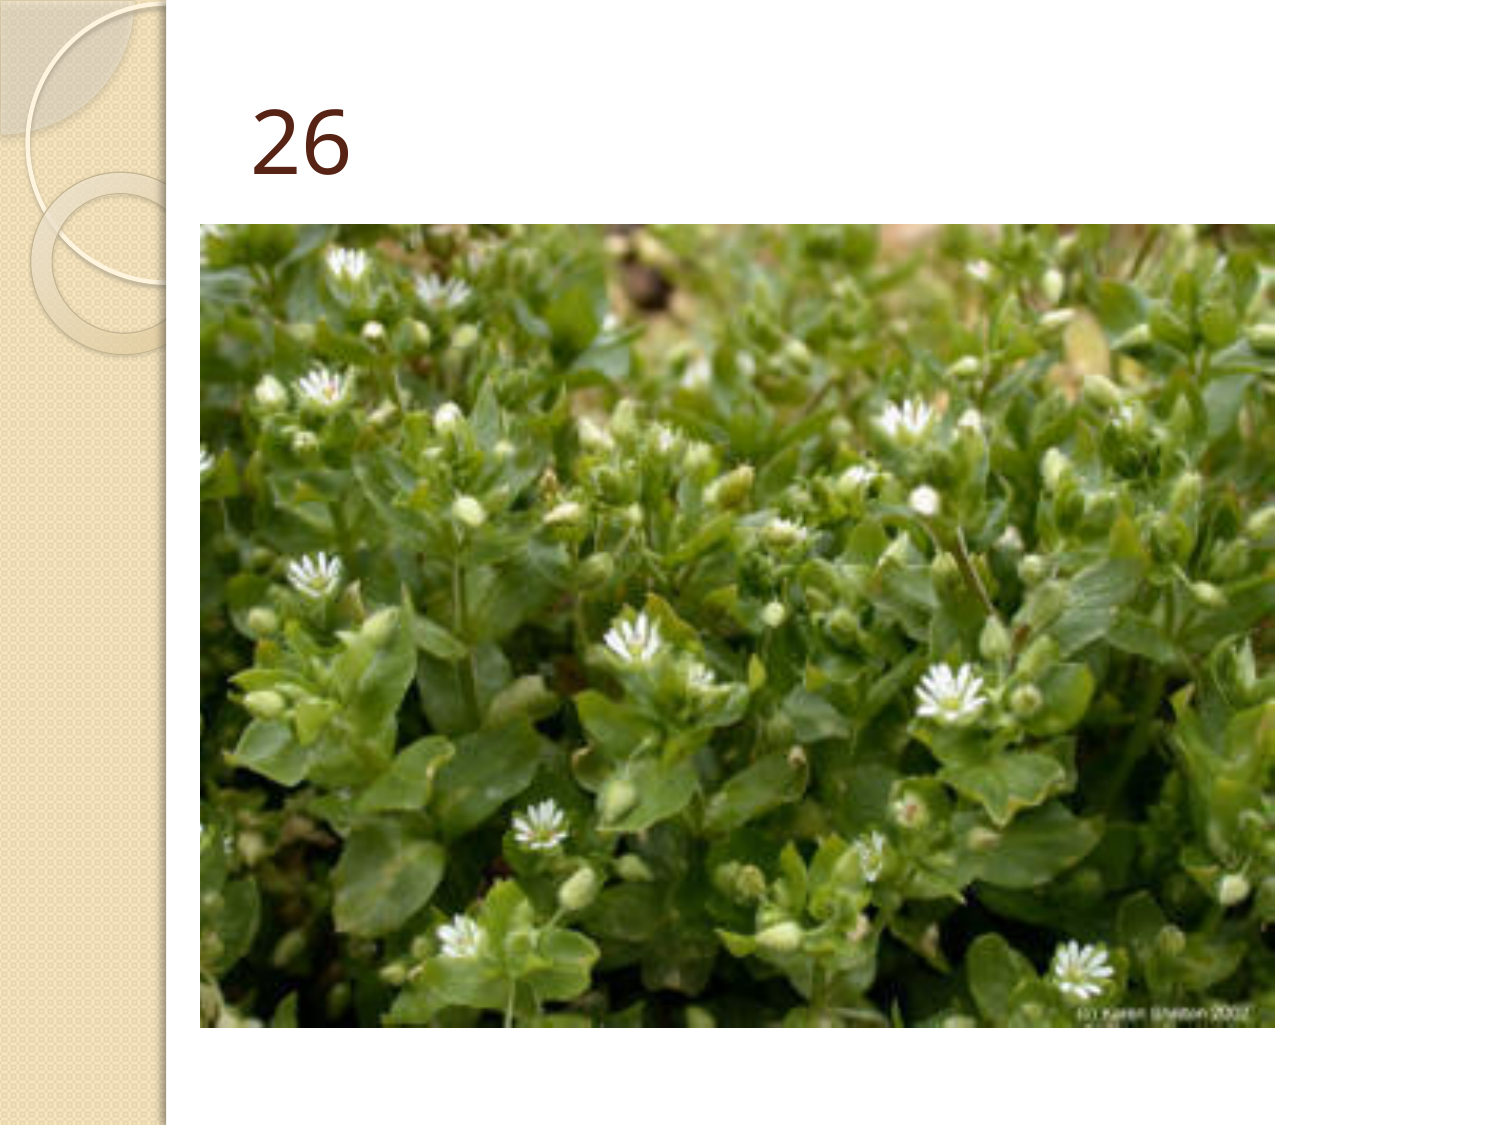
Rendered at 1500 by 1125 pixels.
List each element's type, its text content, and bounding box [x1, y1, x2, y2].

picture [199, 224, 1276, 1029]
title 26 [235, 45, 1466, 233]
